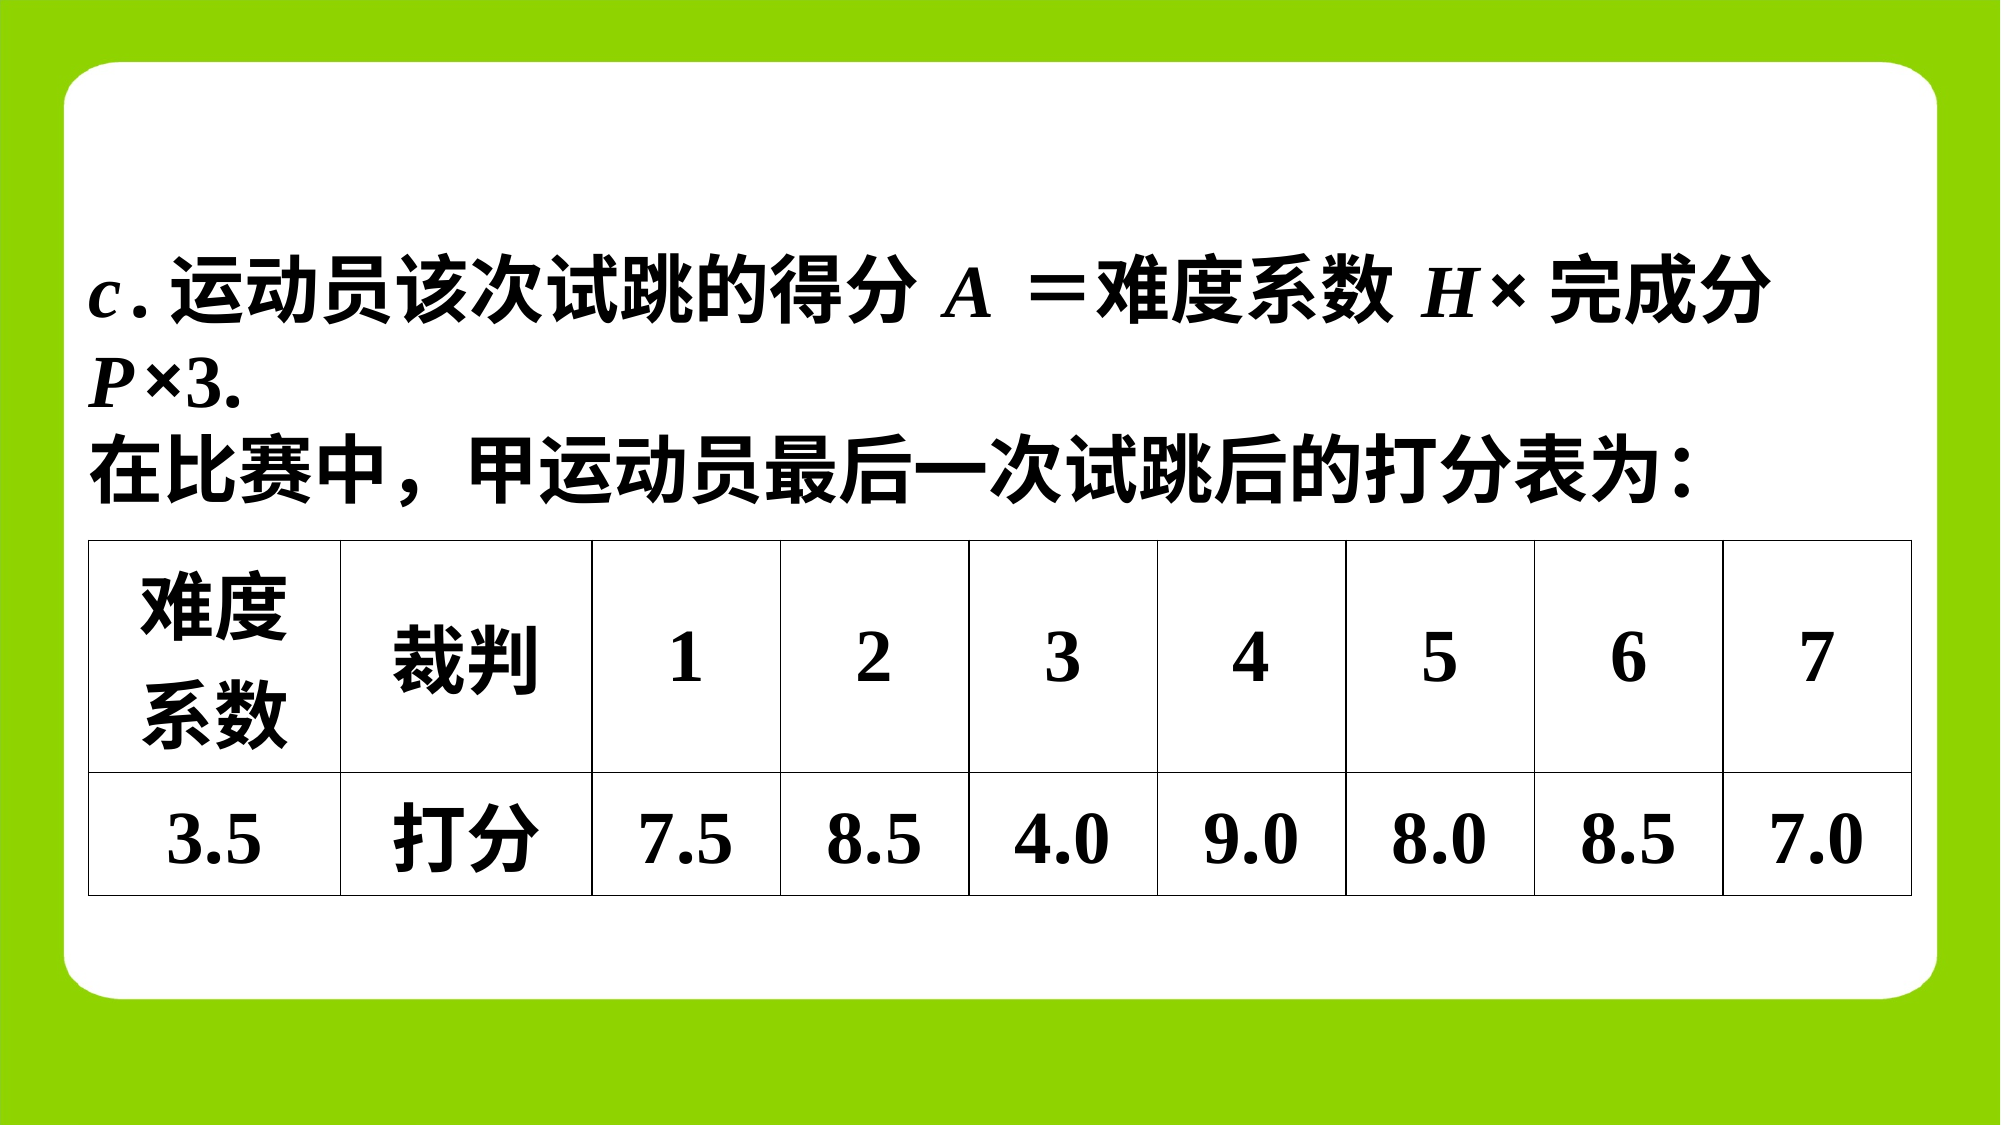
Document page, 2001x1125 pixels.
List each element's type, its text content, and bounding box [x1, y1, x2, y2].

table_header 3 [970, 541, 1157, 772]
table_cell 打分 [341, 773, 591, 895]
table_header 2 [781, 541, 968, 772]
table_header 1 [593, 541, 780, 772]
table_cell 8.5 [1535, 773, 1722, 895]
table_cell 7.0 [1724, 773, 1911, 895]
table_header 5 [1347, 541, 1534, 772]
table_cell 8.5 [781, 773, 968, 895]
table_cell 7.5 [593, 773, 780, 895]
table_cell 4.0 [970, 773, 1157, 895]
table_cell 9.0 [1158, 773, 1345, 895]
table_header 6 [1535, 541, 1722, 772]
table_header 7 [1724, 541, 1911, 772]
table_header 裁判 [341, 541, 591, 772]
picture [0, 0, 2001, 1125]
text_box c.运动员该次试跳的得分A＝难度系数H×完成分 P×3. 在比赛中，甲运动员最后一次试跳后的打分表为： [88, 242, 1974, 516]
table_header 4 [1158, 541, 1345, 772]
table_cell 3.5 [89, 773, 340, 895]
table_header 难度 系数 [89, 541, 340, 772]
table_cell 8.0 [1347, 773, 1534, 895]
